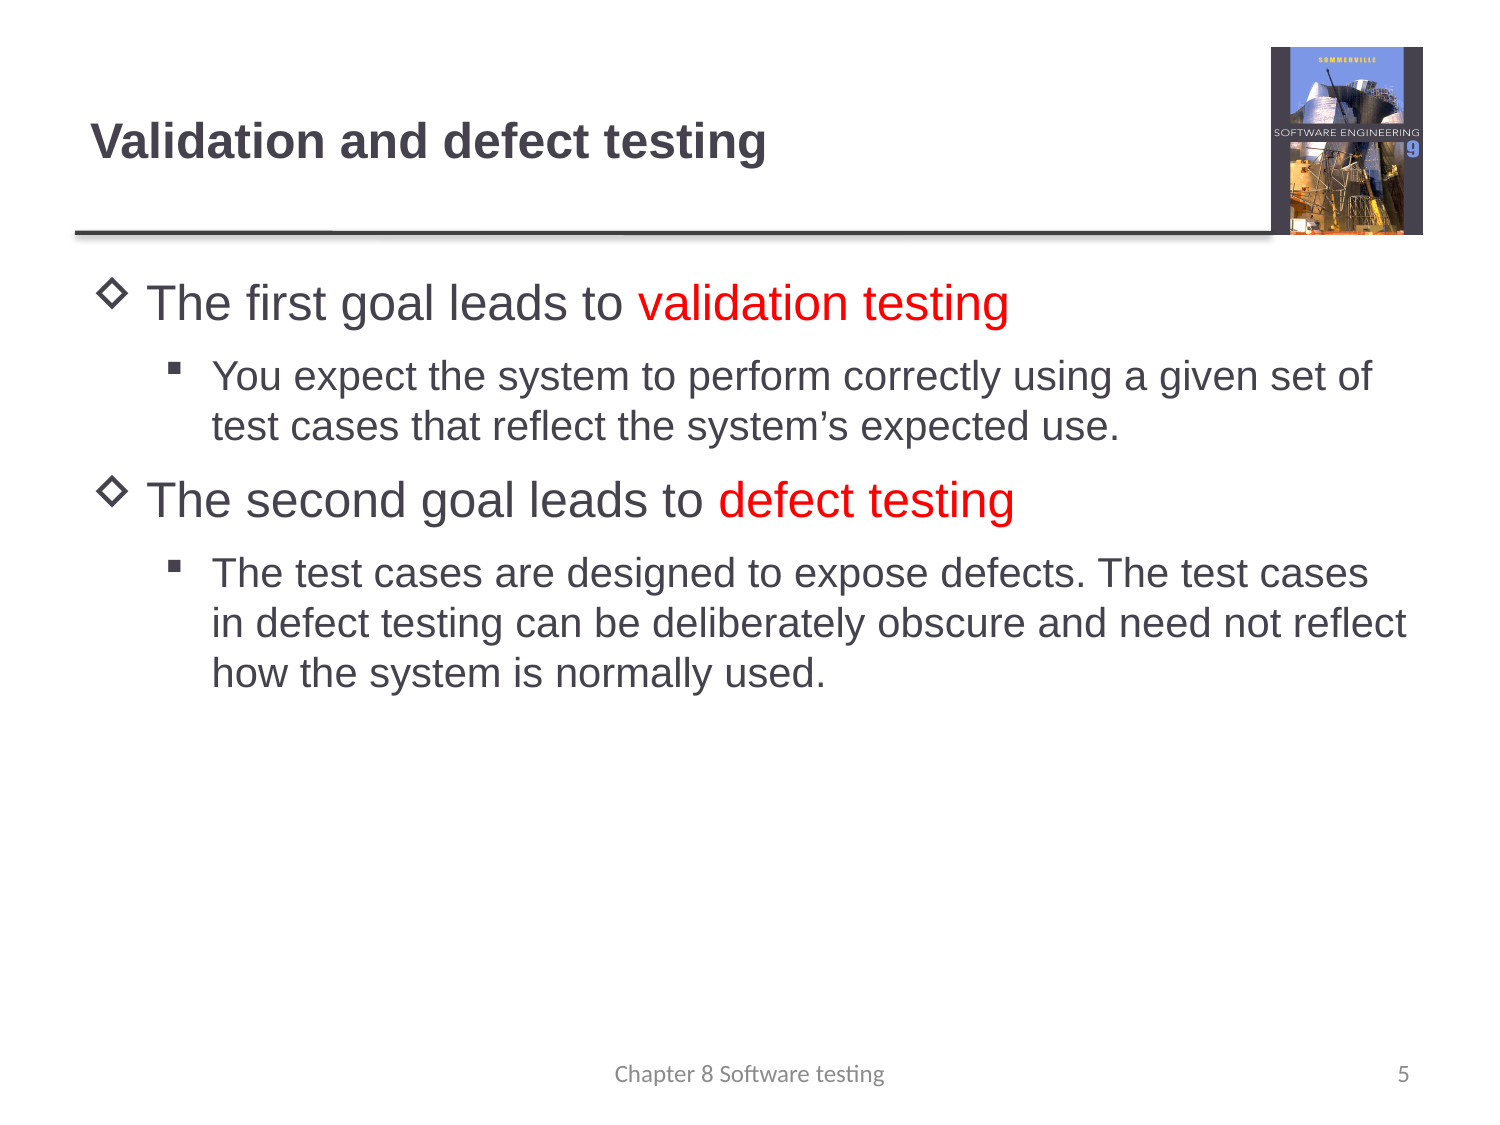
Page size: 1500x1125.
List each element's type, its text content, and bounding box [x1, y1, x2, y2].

list The first goal leads to validation testing You expect the system to perform correctly using a given set of test cases that reflect the system’s expected use. The second goal leads to defect testing The test cases are designed to expose defects. The test cases in defect testing can be deliberately obscure and need not reflect how the system is normally used. [75, 262, 1425, 1005]
picture [1272, 47, 1423, 235]
footer Chapter 8 Software testing [512, 1042, 988, 1103]
slide_number 5 [1074, 1042, 1425, 1103]
title Validation and defect testing [74, 44, 1272, 233]
